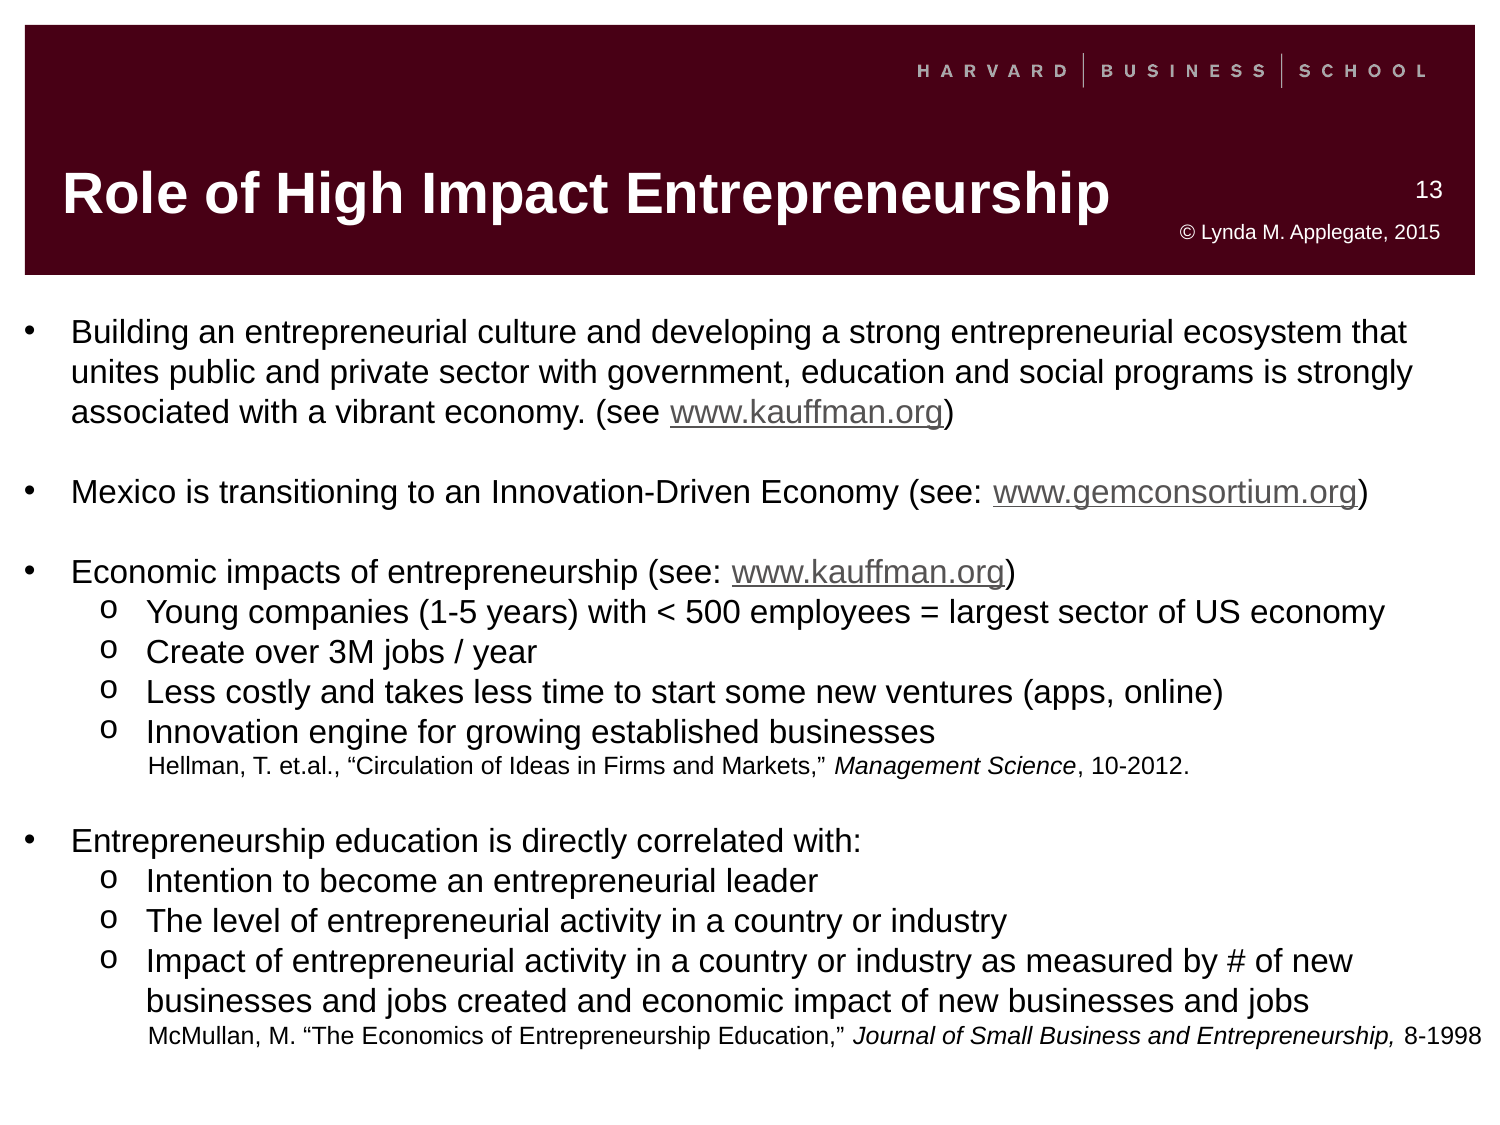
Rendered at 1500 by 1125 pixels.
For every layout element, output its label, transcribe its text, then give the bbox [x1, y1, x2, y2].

text_box Building an entrepreneurial culture and developing a strong entrepreneurial ecosystem that unites public and private sector with government, education and social programs is strongly associated with a vibrant economy. (see www.kauffman.org) Mexico is transitioning to an Innovation-Driven Economy (see: www.gemconsortium.org) Economic impacts of entrepreneurship (see: www.kauffman.org) Young companies (1-5 years) with < 500 employees = largest sector of US economy Create over 3M jobs / year Less costly and takes less time to start some new ventures (apps, online) Innovation engine for growing established businesses Hellman, T. et.al., “Circulation of Ideas in Firms and Markets,” Management Science, 10-2012. Entrepreneurship education is directly correlated with: Intention to become an entrepreneurial leader The level of entrepreneurial activity in a country or industry Impact of entrepreneurial activity in a country or industry as measured by # of new businesses and jobs created and economic impact of new businesses and jobs McMullan, M. “The Economics of Entrepreneurship Education,” Journal of Small Business and Entrepreneurship, 8-1998 [9, 303, 1500, 1125]
title Role of High Impact Entrepreneurship [46, 44, 1398, 233]
picture [1398, 53, 1425, 88]
slide_number 13 [1108, 158, 1459, 219]
